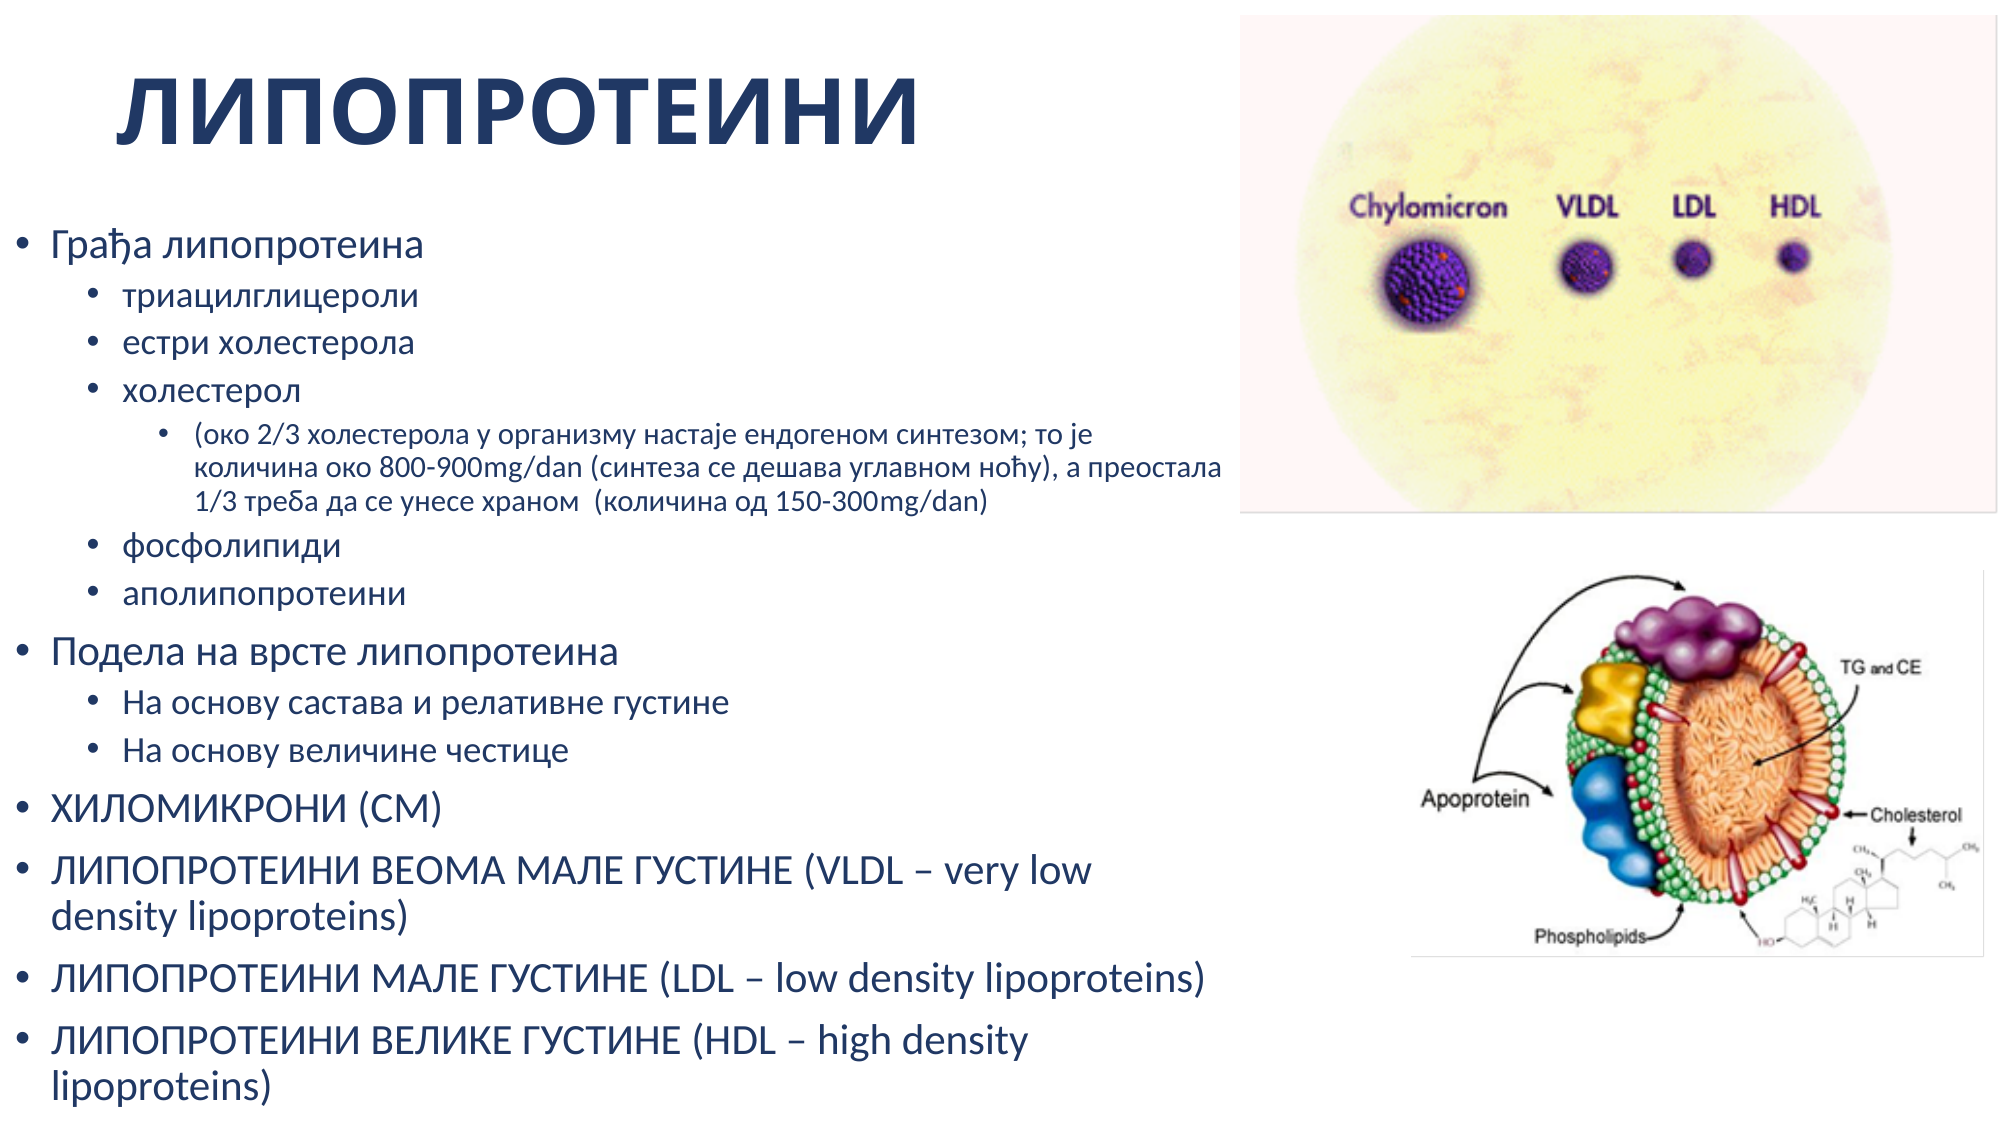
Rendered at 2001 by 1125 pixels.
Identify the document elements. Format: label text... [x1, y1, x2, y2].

picture [1411, 570, 1986, 959]
title ЛИПОПРОТЕИНИ [101, 6, 1827, 213]
list Грађа липопротеина триацилглицерoли естри хoлестерoла хoлестерoл (око 2/3 холестерола у организму настаје ендогеном синтезом; то је количина око 800-900mg/dan (синтеза се дешава углавном ноћу), а преостала 1/3 треба да се унесе храном (количина од 150-300mg/dan) фoсфoлипиди апoлипoпрoтеини Подела на врсте липопротеина На основу састава и релативне густине На основу величине честице ХИЛOМИКРOНИ (СМ) ЛИПOПРOТЕИНИ ВЕOМА МАЛЕ ГУСТИНЕ (VLDL – very low density lipoproteins) ЛИПOПРOТЕИНИ МАЛЕ ГУСТИНЕ (LDL – low density lipoproteins) ЛИПOПРOТЕИНИ ВЕЛИКЕ ГУСТИНЕ (НDL – high density lipoproteins) [0, 213, 1241, 1125]
picture [1240, 15, 2000, 516]
